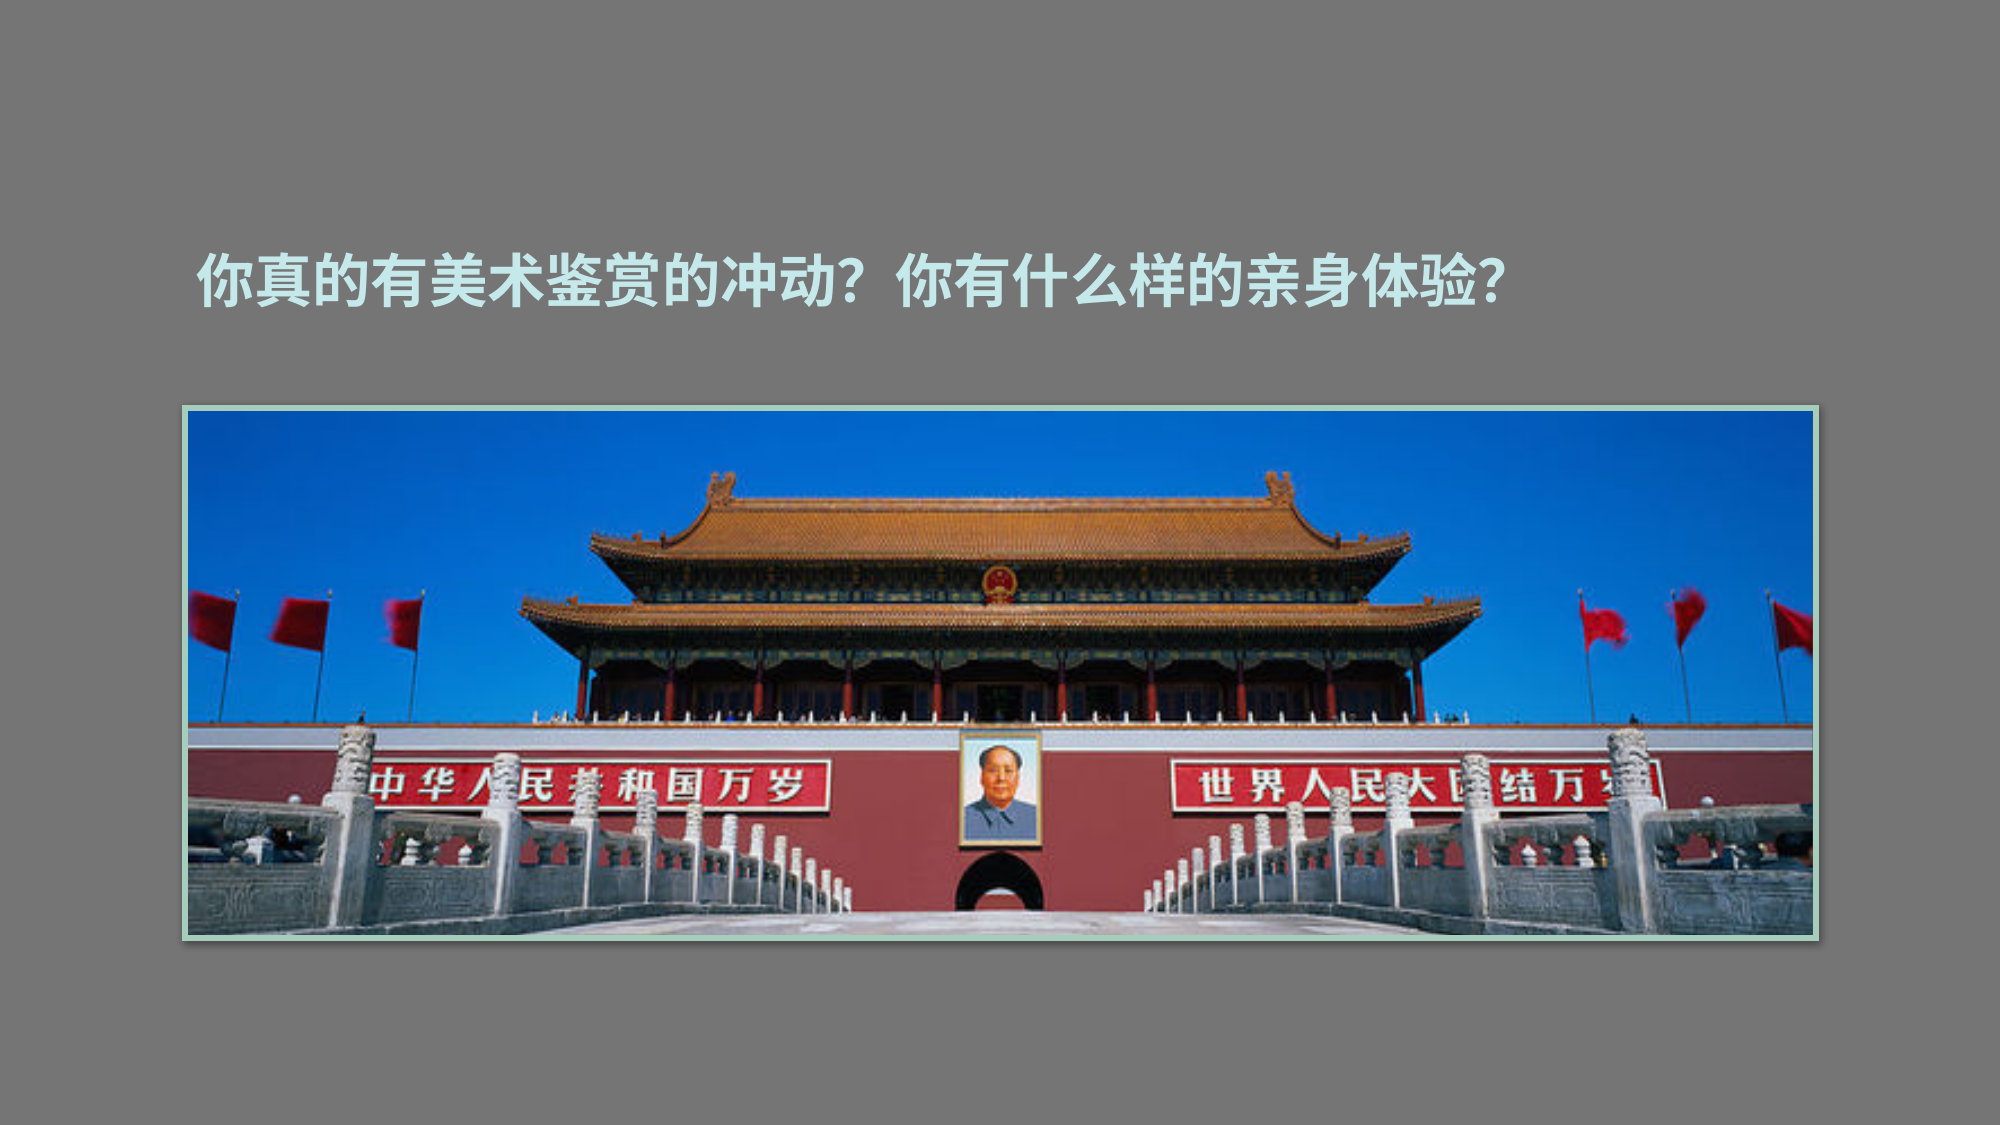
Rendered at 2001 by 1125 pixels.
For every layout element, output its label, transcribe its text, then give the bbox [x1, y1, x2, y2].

picture [187, 410, 1813, 936]
text_box 你真的有美术鉴赏的冲动？你有什么样的亲身体验？ [154, 218, 1551, 322]
